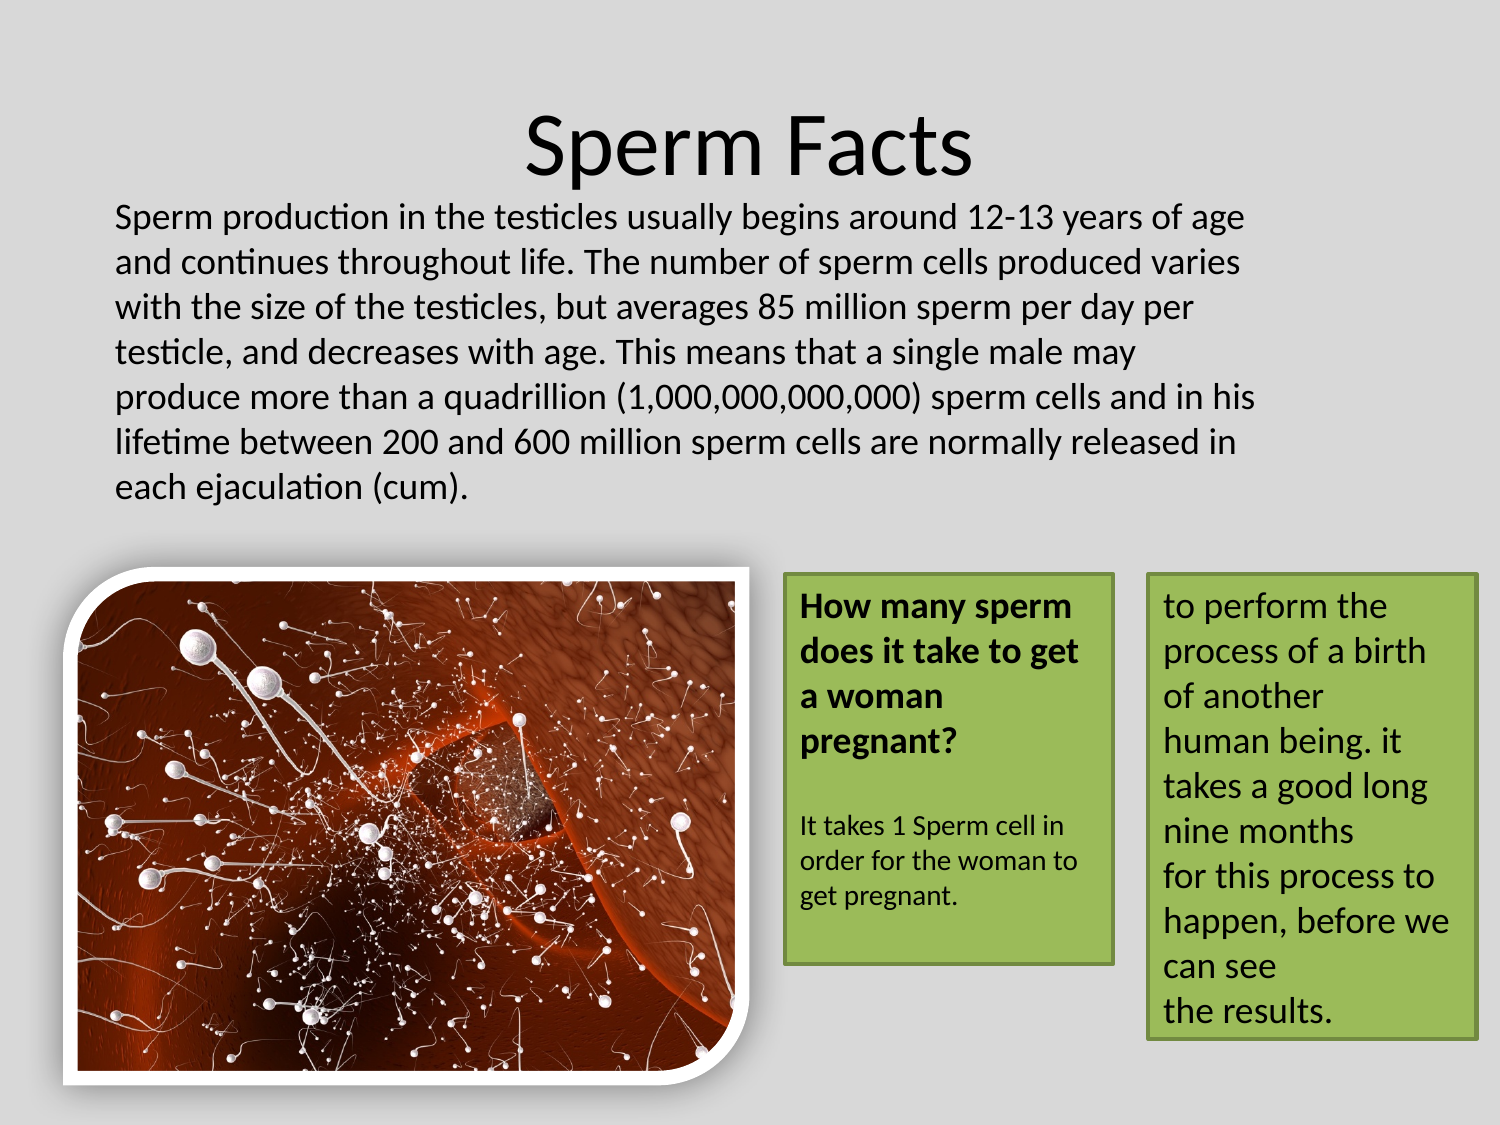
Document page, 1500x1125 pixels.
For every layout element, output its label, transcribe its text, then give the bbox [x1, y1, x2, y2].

title Sperm Facts [75, 45, 1425, 233]
picture [70, 573, 743, 1079]
text_box to perform the process of a birth of another human being. it takes a good long nine months for this process to happen, before we can see the results. [1146, 572, 1479, 1041]
text_box How many sperm does it take to get a woman pregnant? It takes 1 Sperm cell in order for the woman to get pregnant. [783, 572, 1115, 966]
text_box Sperm production in the testicles usually begins around 12-13 years of age and continues throughout life. The number of sperm cells produced varies with the size of the testicles, but averages 85 million sperm per day per testicle, and decreases with age. This means that a single male may produce more than a quadrillion (1,000,000,000,000) sperm cells and in his lifetime between 200 and 600 million sperm cells are normally released in each ejaculation (cum). [100, 184, 1282, 560]
